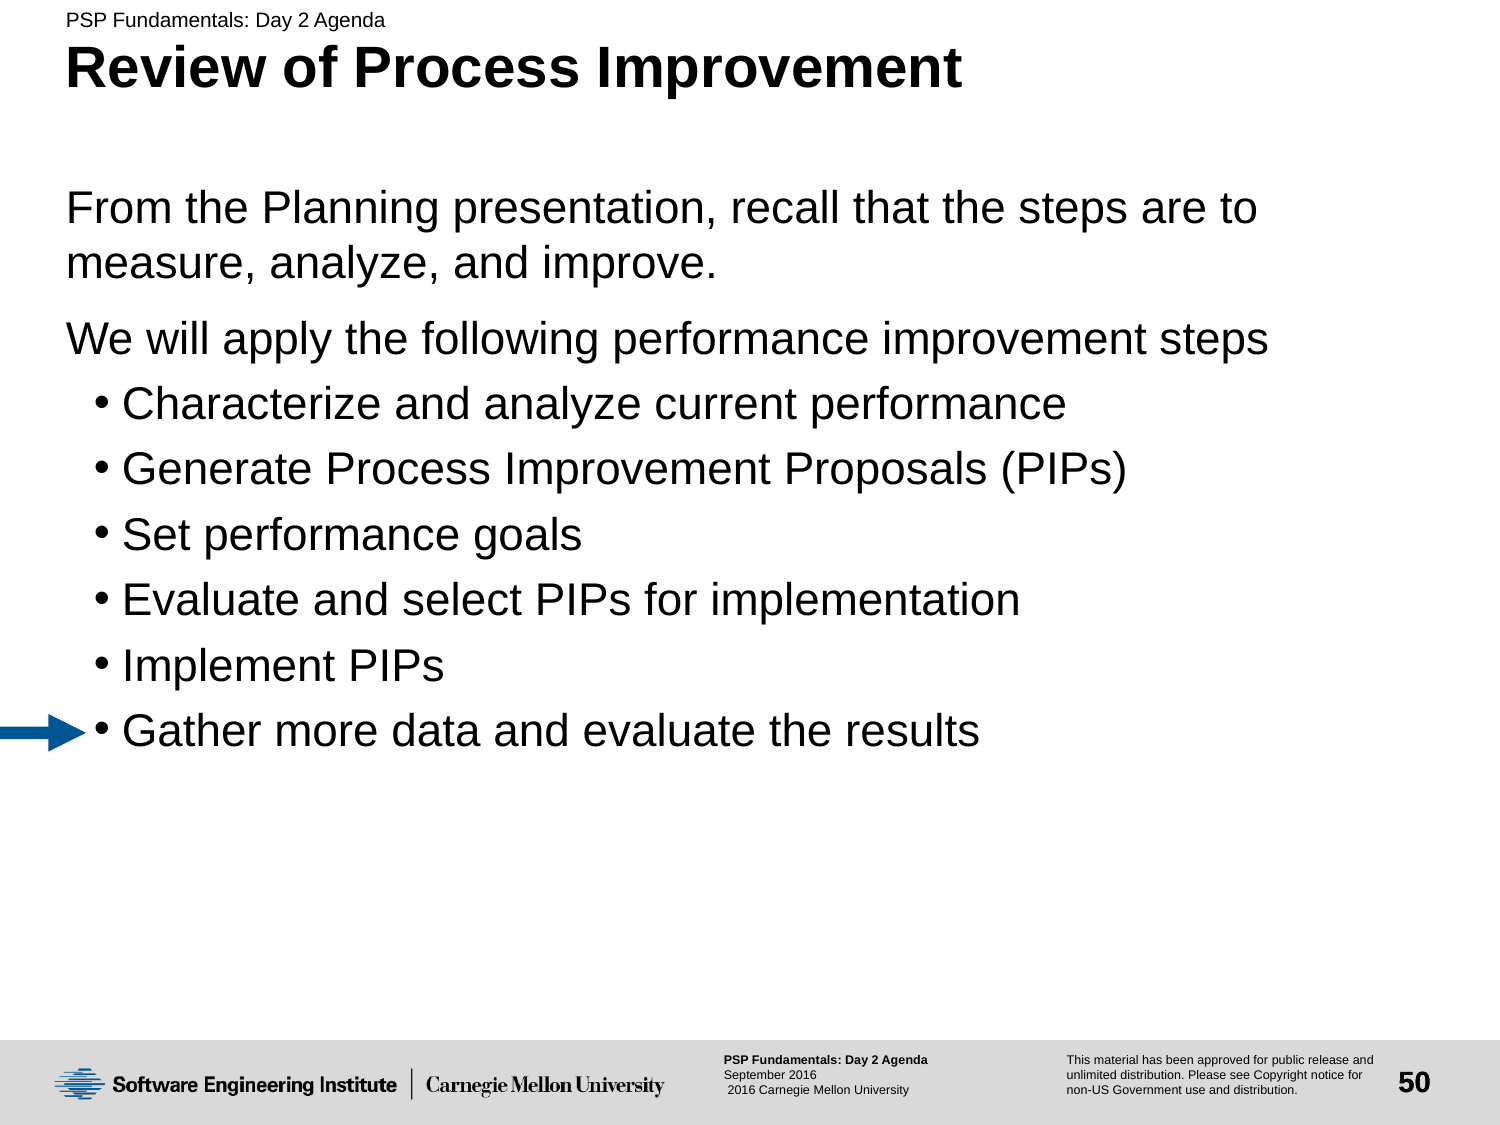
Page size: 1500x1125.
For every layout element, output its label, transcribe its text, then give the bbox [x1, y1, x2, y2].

title Review of Process Improvement [65, 37, 1430, 148]
picture [46, 1061, 673, 1104]
list From the Planning presentation, recall that the steps are to measure, analyze, and improve. We will apply the following performance improvement steps Characterize and analyze current performance Generate Process Improvement Proposals (PIPs) Set performance goals Evaluate and select PIPs for implementation Implement PIPs Gather more data and evaluate the results [65, 177, 1431, 1000]
text_box [0, 726, 86, 740]
